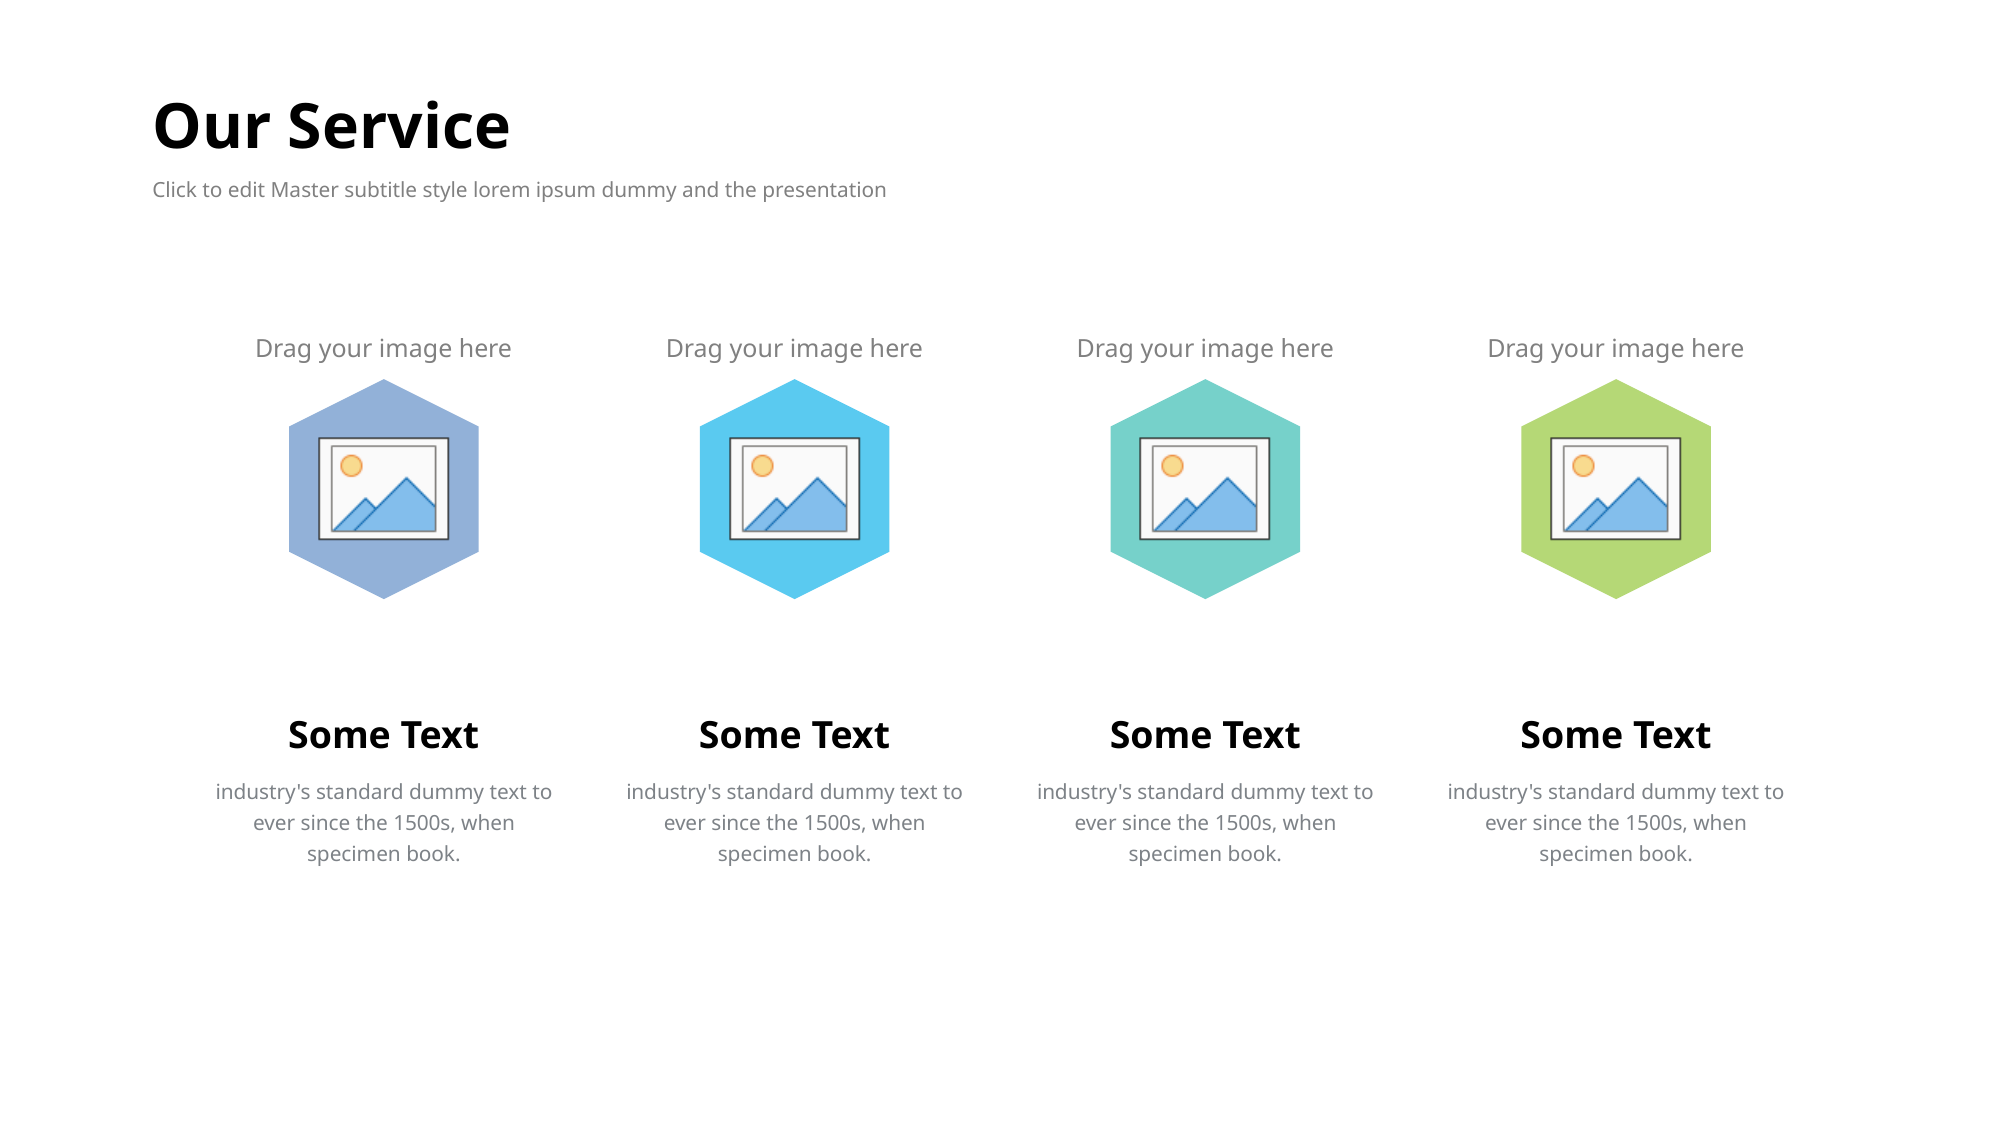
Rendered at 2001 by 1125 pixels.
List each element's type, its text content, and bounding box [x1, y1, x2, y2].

text_box industry's standard dummy text to ever since the 1500s, when specimen book. [1420, 764, 1813, 874]
text_box Some Text [621, 704, 968, 764]
picture [652, 324, 937, 654]
title Our Service [137, 78, 1863, 179]
text_box industry's standard dummy text to ever since the 1500s, when specimen book. [1009, 764, 1402, 874]
text_box industry's standard dummy text to ever since the 1500s, when specimen book. [187, 764, 580, 874]
text_box Some Text [1443, 704, 1789, 764]
picture [1063, 324, 1347, 654]
picture [242, 324, 526, 654]
text_box Some Text [1032, 704, 1378, 764]
subtitle Click to edit Master subtitle style lorem ipsum dummy and the presentation [137, 179, 1863, 204]
picture [1474, 324, 1758, 654]
text_box Some Text [211, 704, 557, 764]
text_box industry's standard dummy text to ever since the 1500s, when specimen book. [598, 764, 991, 874]
